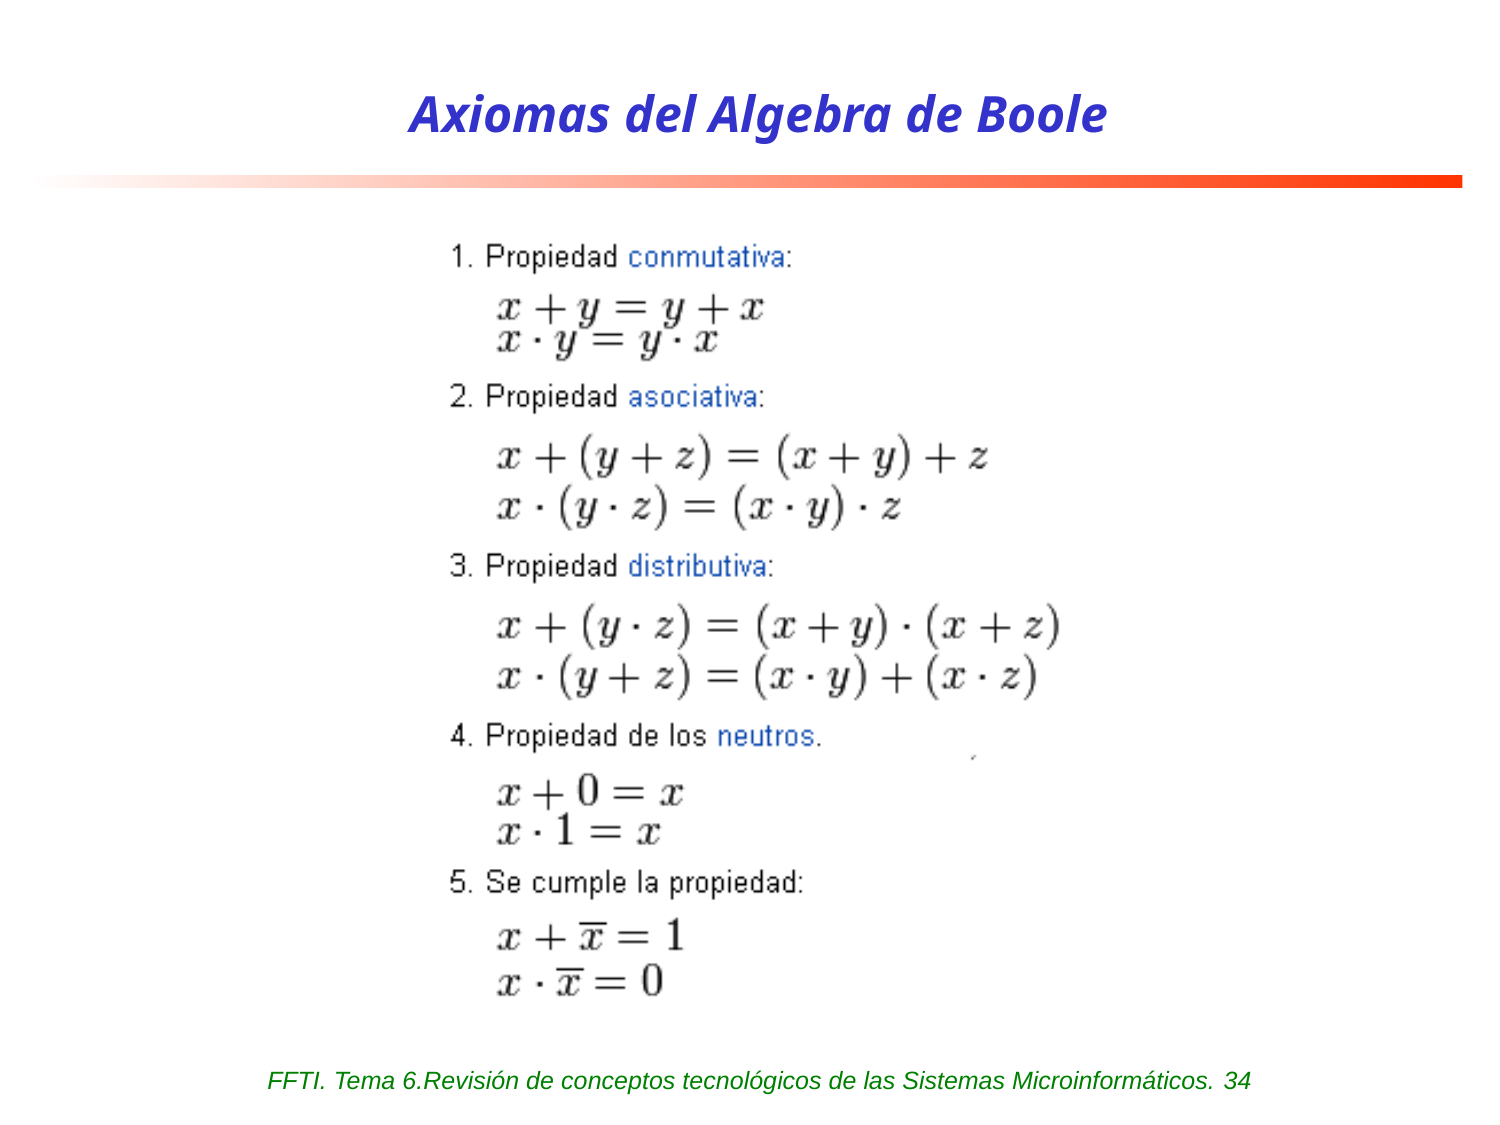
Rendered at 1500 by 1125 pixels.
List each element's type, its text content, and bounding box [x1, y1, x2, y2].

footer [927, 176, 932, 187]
picture [423, 224, 1105, 1033]
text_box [759, 176, 763, 187]
footer FFTI. Tema 6.Revisión de conceptos tecnológicos de las Sistemas Microinformáticos. 34 [68, 1056, 1451, 1103]
title Axiomas del Algebra de Boole [68, 49, 1451, 176]
table_cell 1 [843, 176, 847, 187]
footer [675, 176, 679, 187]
